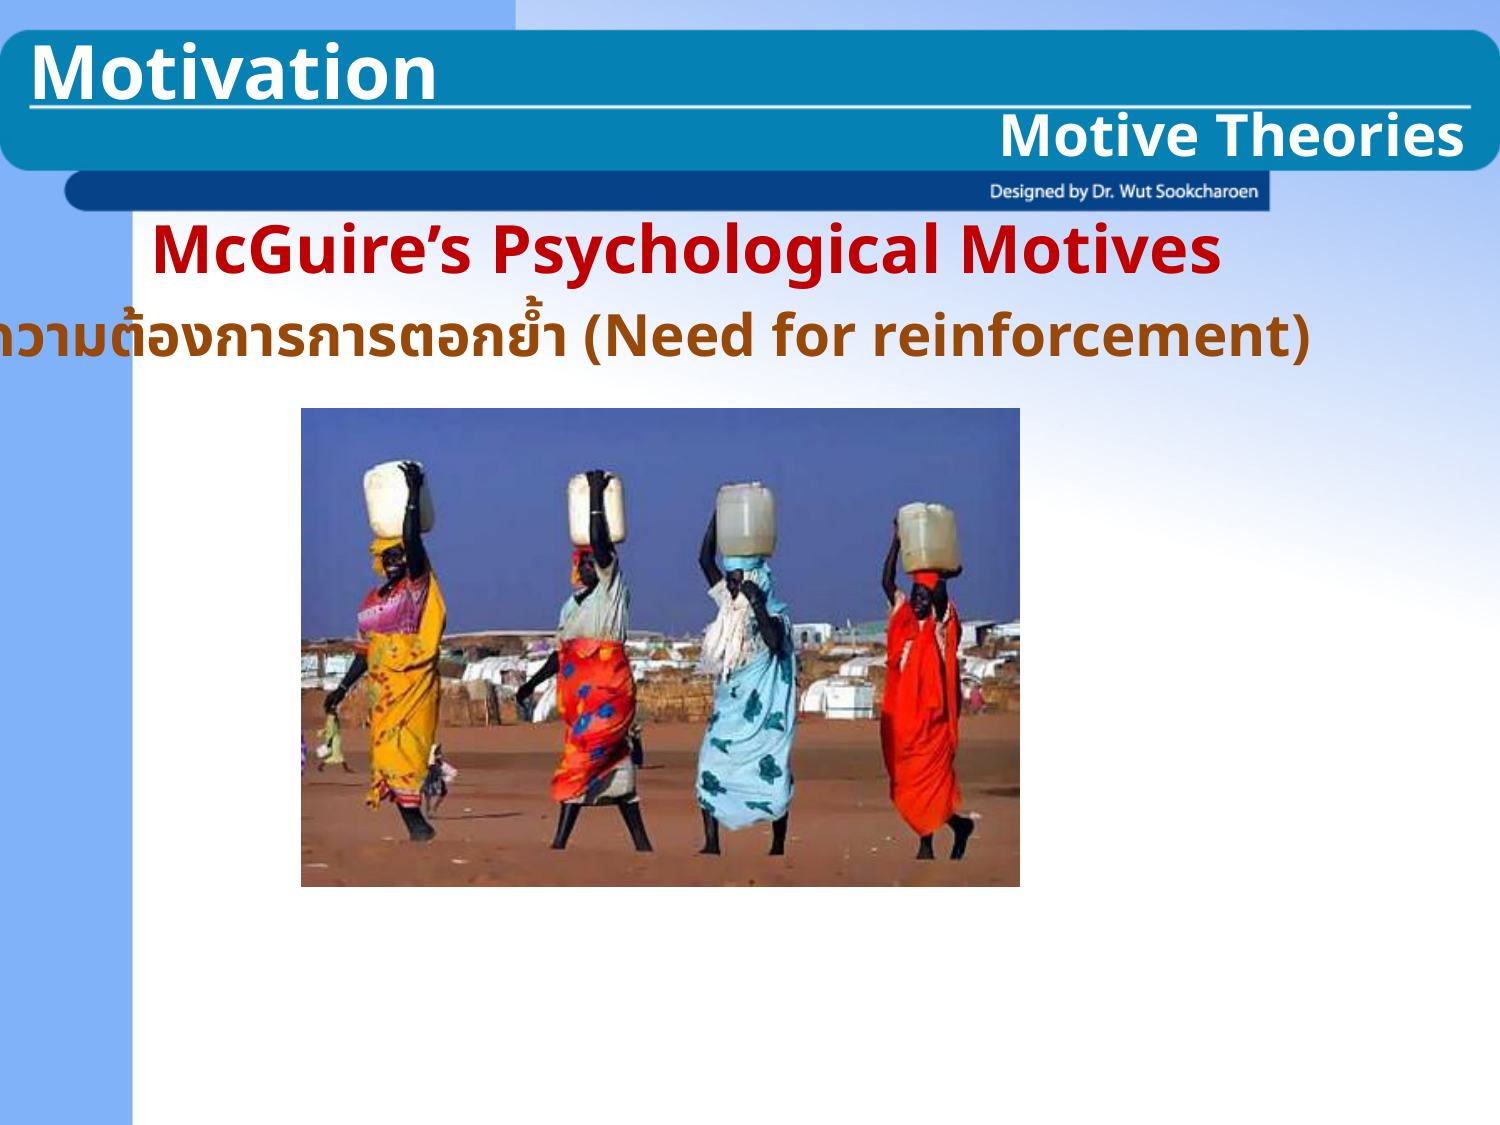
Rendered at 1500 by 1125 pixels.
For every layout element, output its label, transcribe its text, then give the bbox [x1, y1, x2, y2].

picture [0, 0, 1500, 54]
picture [0, 146, 1500, 1125]
text_box McGuire’s Psychological Motives [135, 227, 1353, 295]
text_box Motive Theories [37, 108, 1481, 172]
text_box Motivation [13, 32, 1475, 107]
text_box 12. ความต้องการการตอกย้ำ (Need for reinforcement) [0, 290, 1341, 376]
